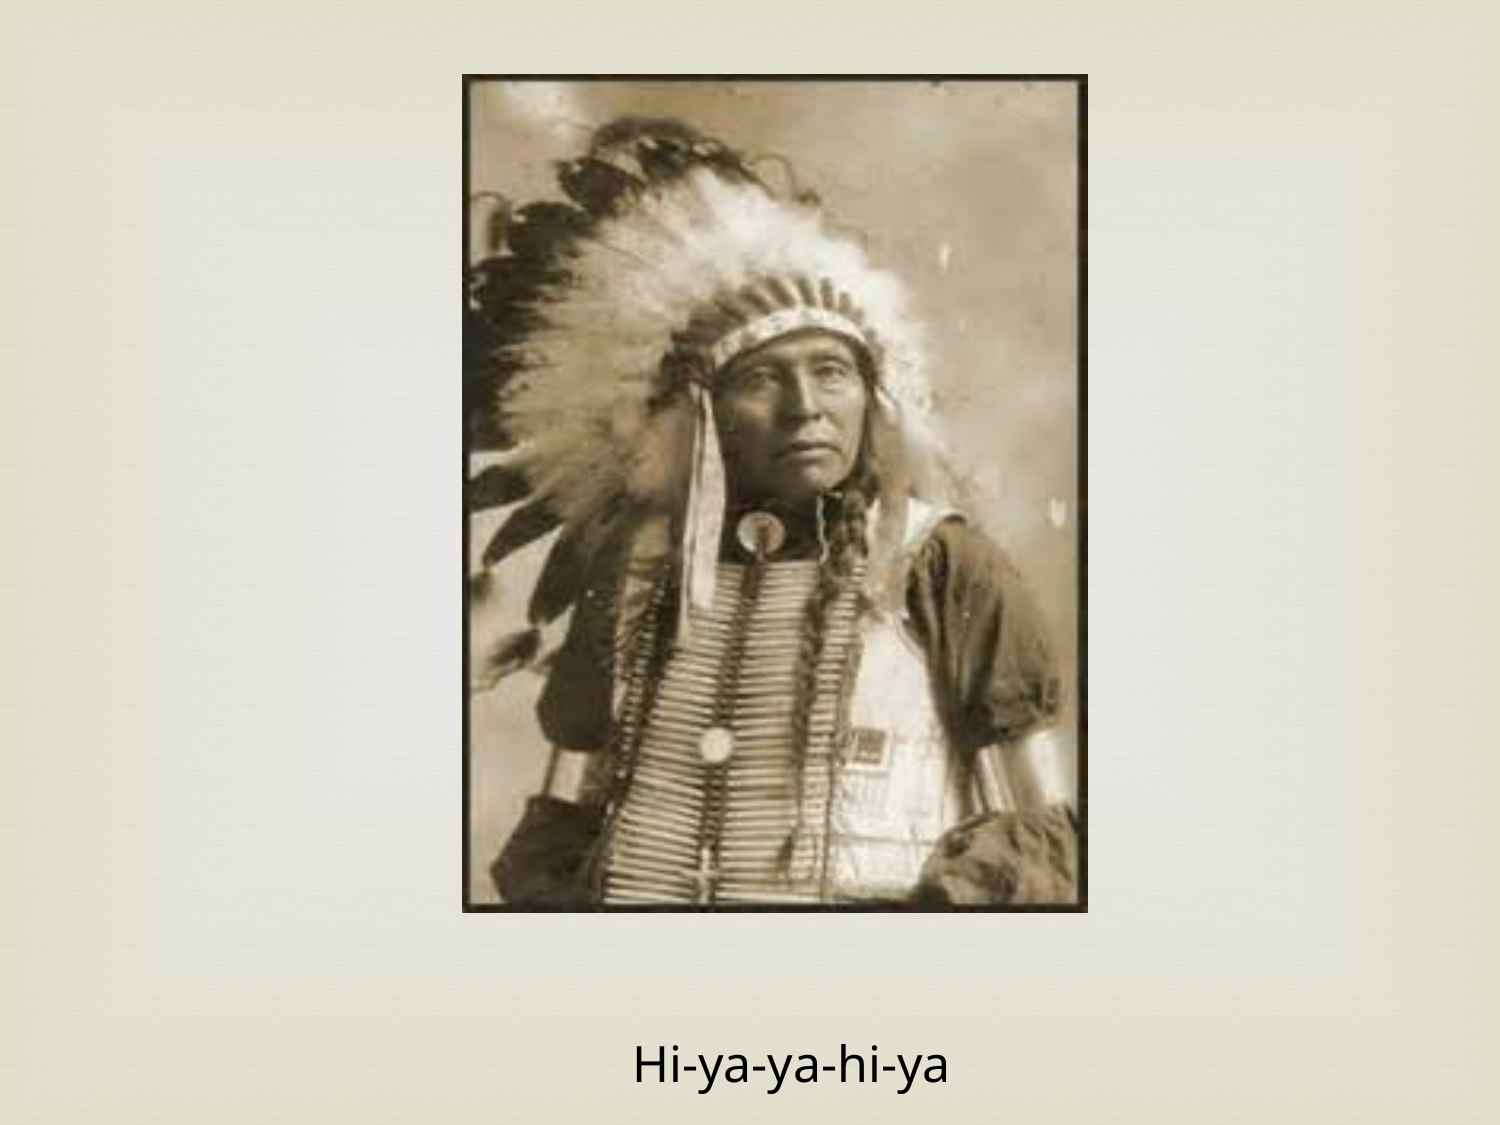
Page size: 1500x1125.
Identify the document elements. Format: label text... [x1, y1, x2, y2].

text_box Hi-ya-ya-hi-ya [462, 1024, 1122, 1100]
picture [461, 74, 1088, 913]
